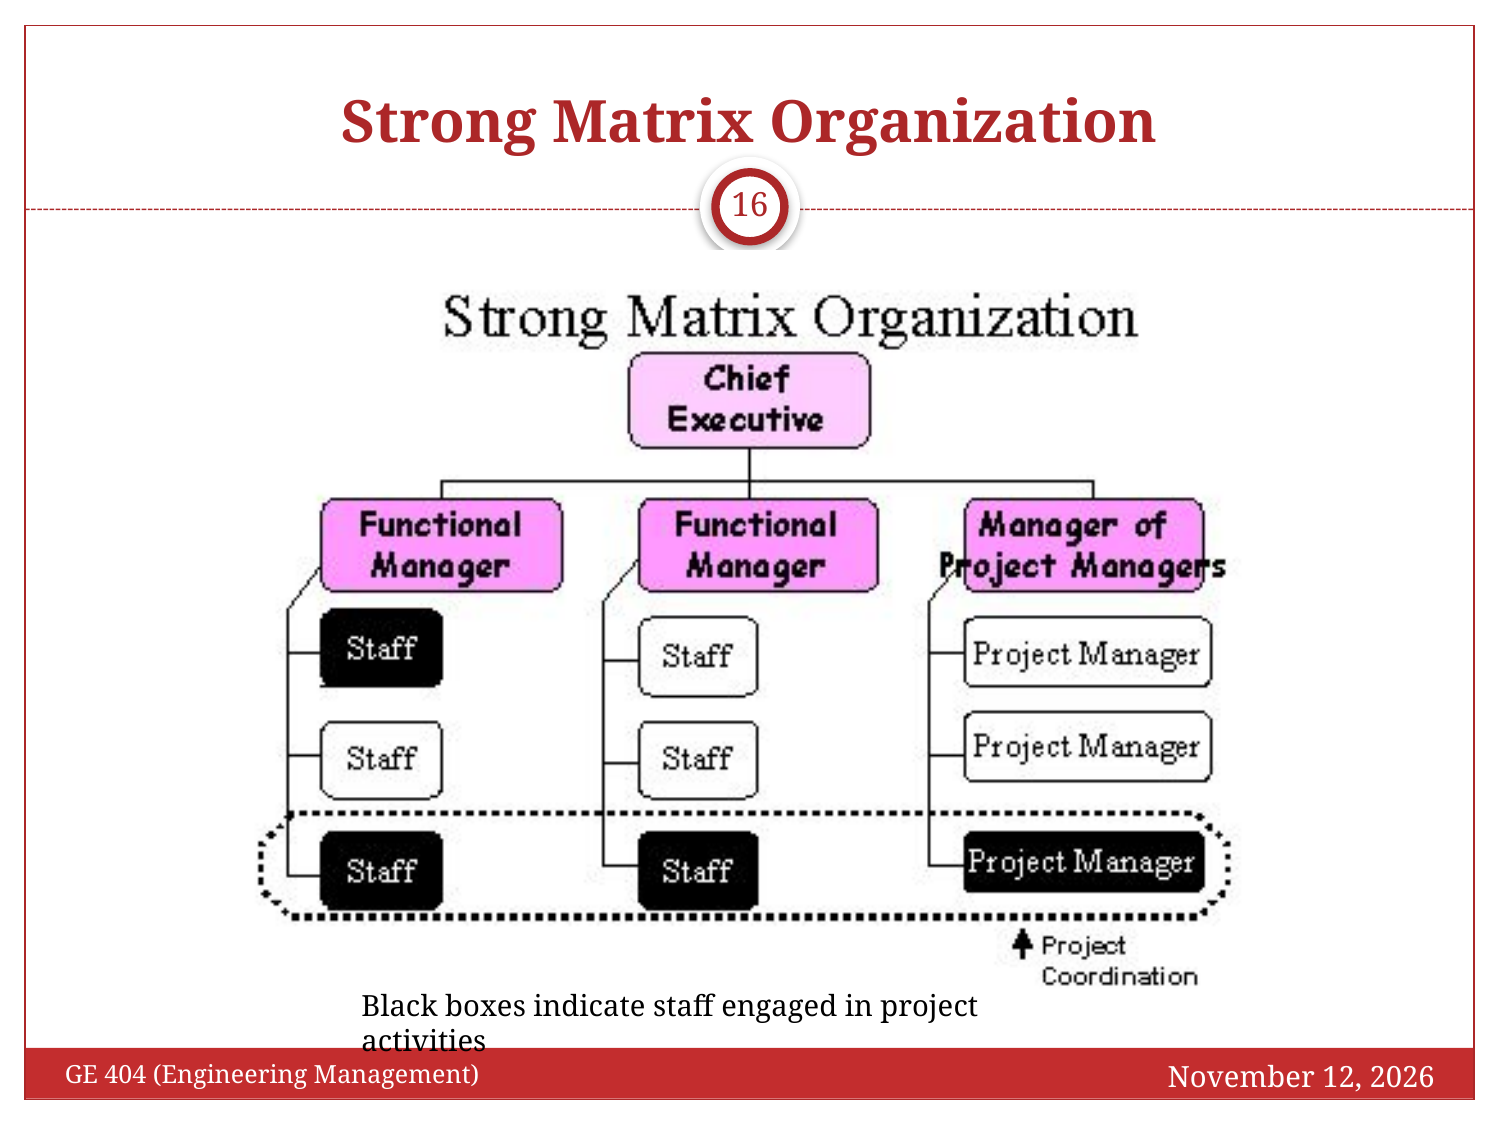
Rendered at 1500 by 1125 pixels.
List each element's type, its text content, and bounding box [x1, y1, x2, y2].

text_box Black boxes indicate staff engaged in project activities [346, 1029, 1085, 1065]
slide_number 16 [712, 169, 788, 243]
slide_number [950, 1050, 1450, 1111]
footer GE 404 (Engineering Management) [50, 1051, 638, 1112]
picture [236, 249, 1263, 1020]
title Strong Matrix Organization [49, 37, 1450, 162]
